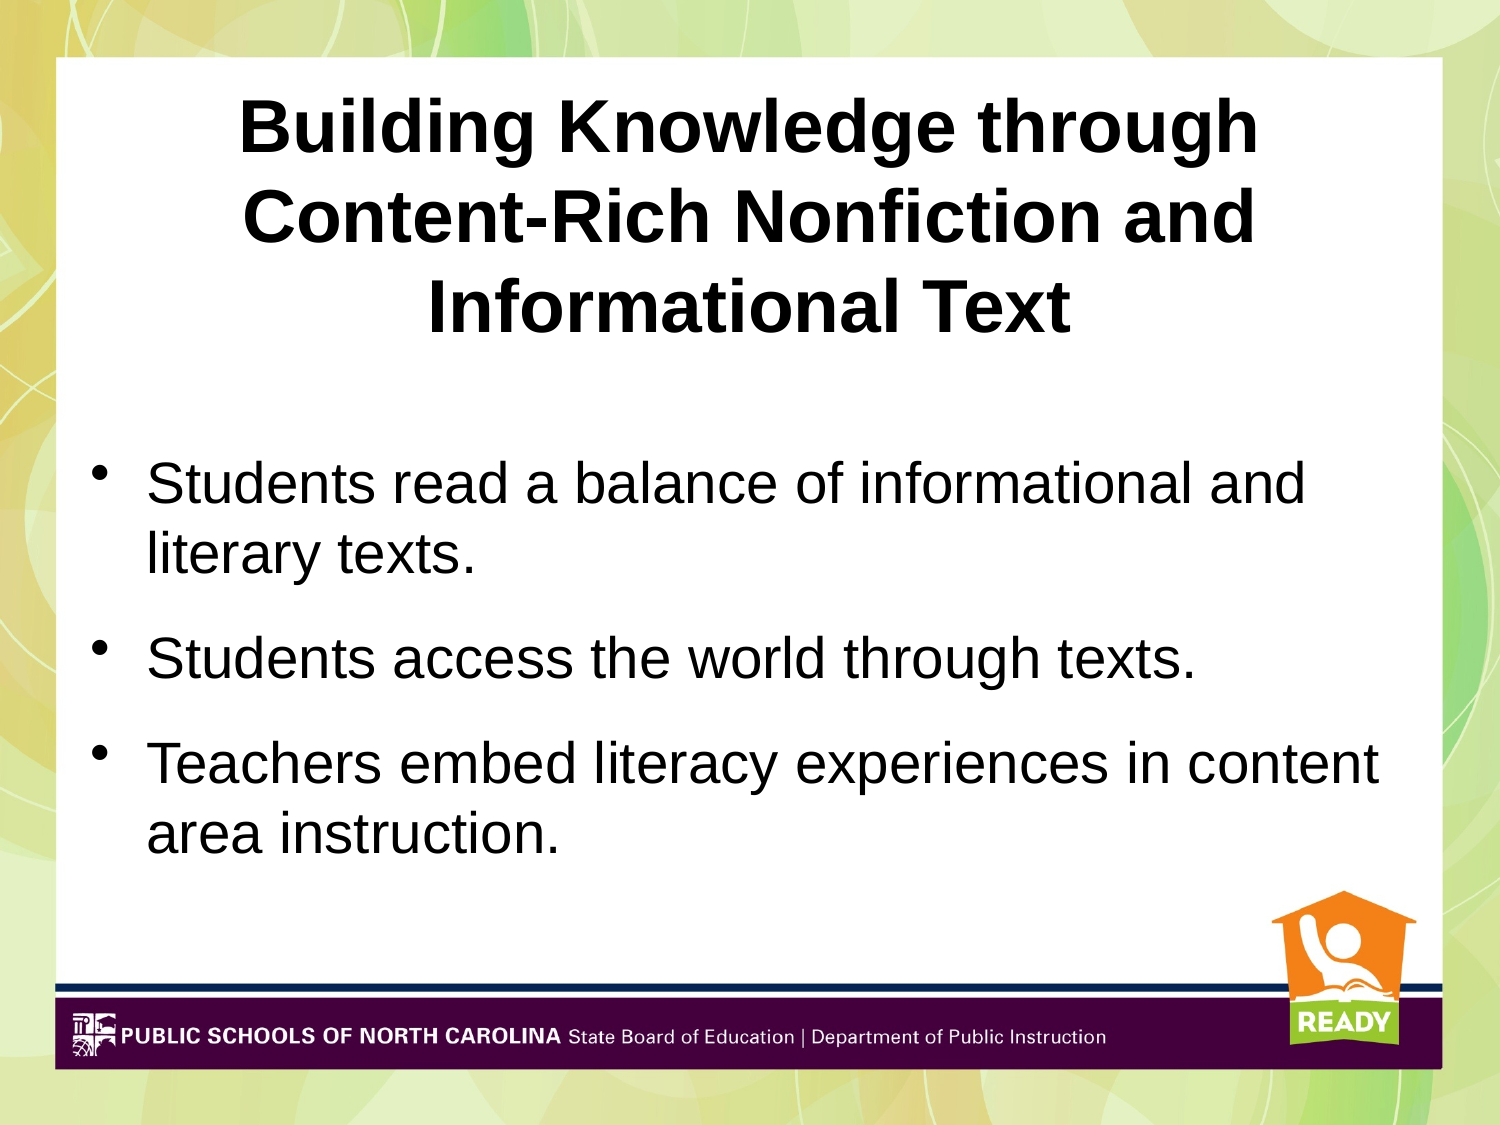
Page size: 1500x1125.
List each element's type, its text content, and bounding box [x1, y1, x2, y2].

title Building Knowledge through Content-Rich Nonfiction and Informational Text [87, 87, 1413, 338]
list Students read a balance of informational and literary texts. Students access the world through texts. Teachers embed literacy experiences in content area instruction. [74, 437, 1426, 1076]
picture [0, 0, 1500, 1125]
